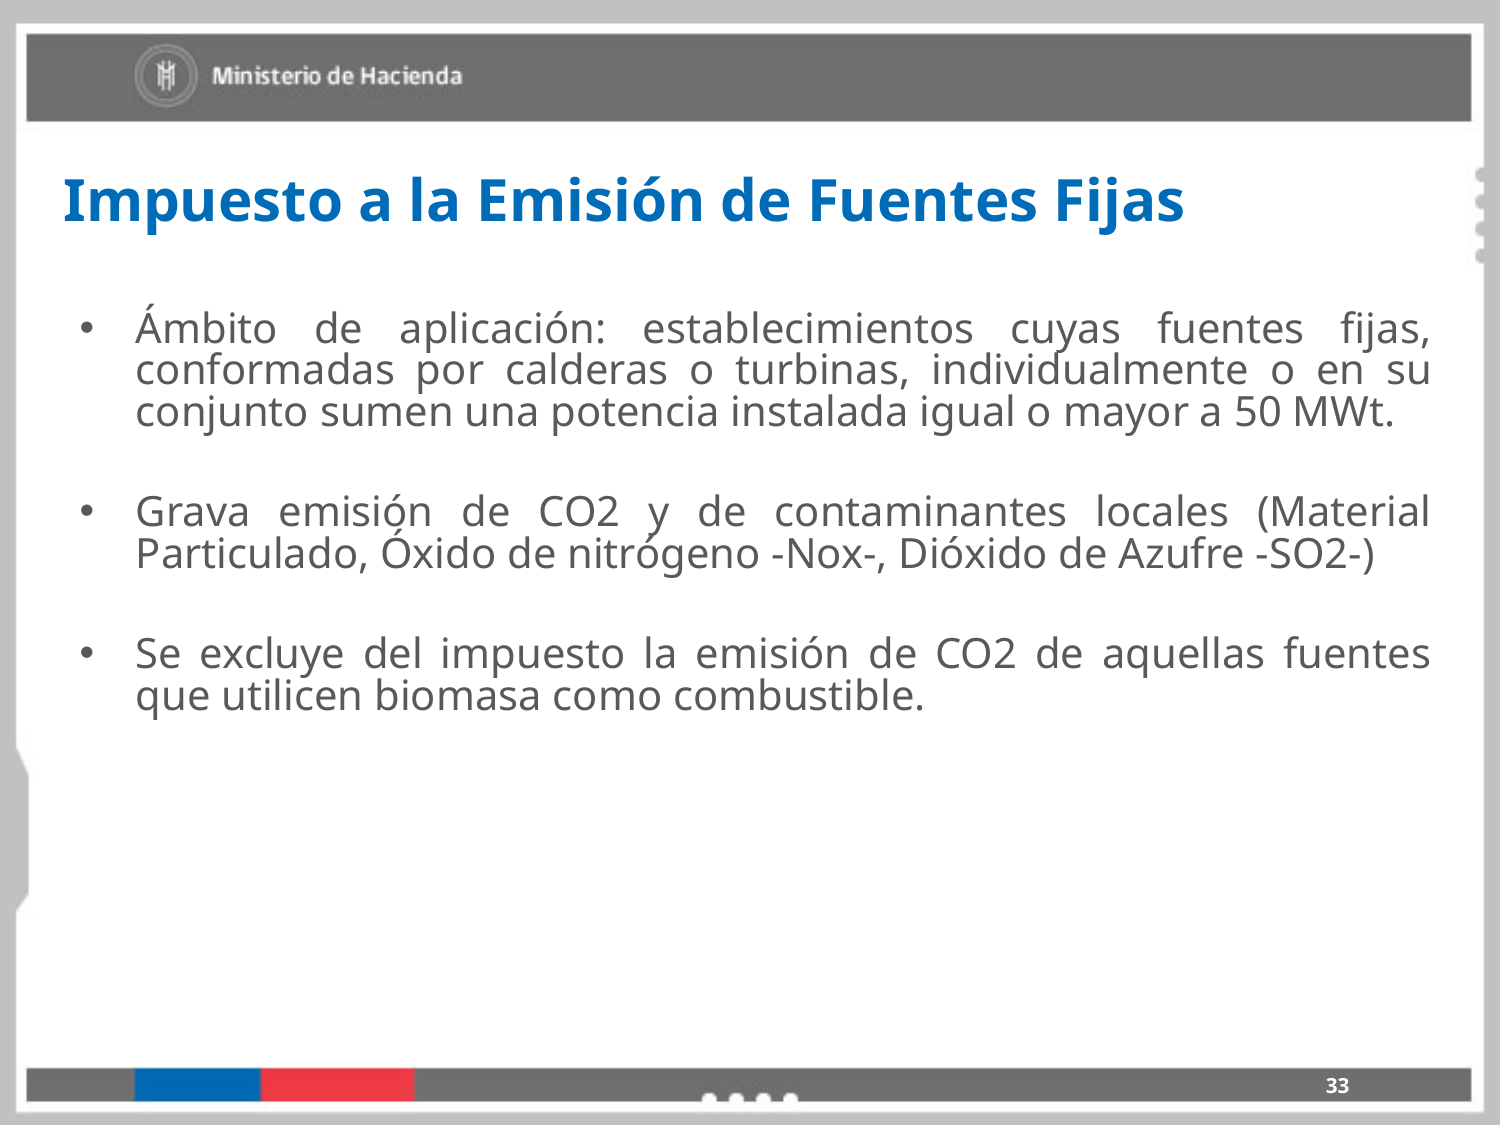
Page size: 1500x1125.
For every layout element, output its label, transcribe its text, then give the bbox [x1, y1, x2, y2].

slide_number 33 [1014, 1070, 1365, 1103]
picture [0, 0, 1500, 1125]
text_box Impuesto a la Emisión de Fuentes Fijas [48, 138, 1424, 268]
list Ámbito de aplicación: establecimientos cuyas fuentes fijas, conformadas por calderas o turbinas, individualmente o en su conjunto sumen una potencia instalada igual o mayor a 50 MWt. Grava emisión de CO2 y de contaminantes locales (Material Particulado, Óxido de nitrógeno -Nox-, Dióxido de Azufre -SO2-) Se excluye del impuesto la emisión de CO2 de aquellas fuentes que utilicen biomasa como combustible. [64, 302, 1447, 976]
